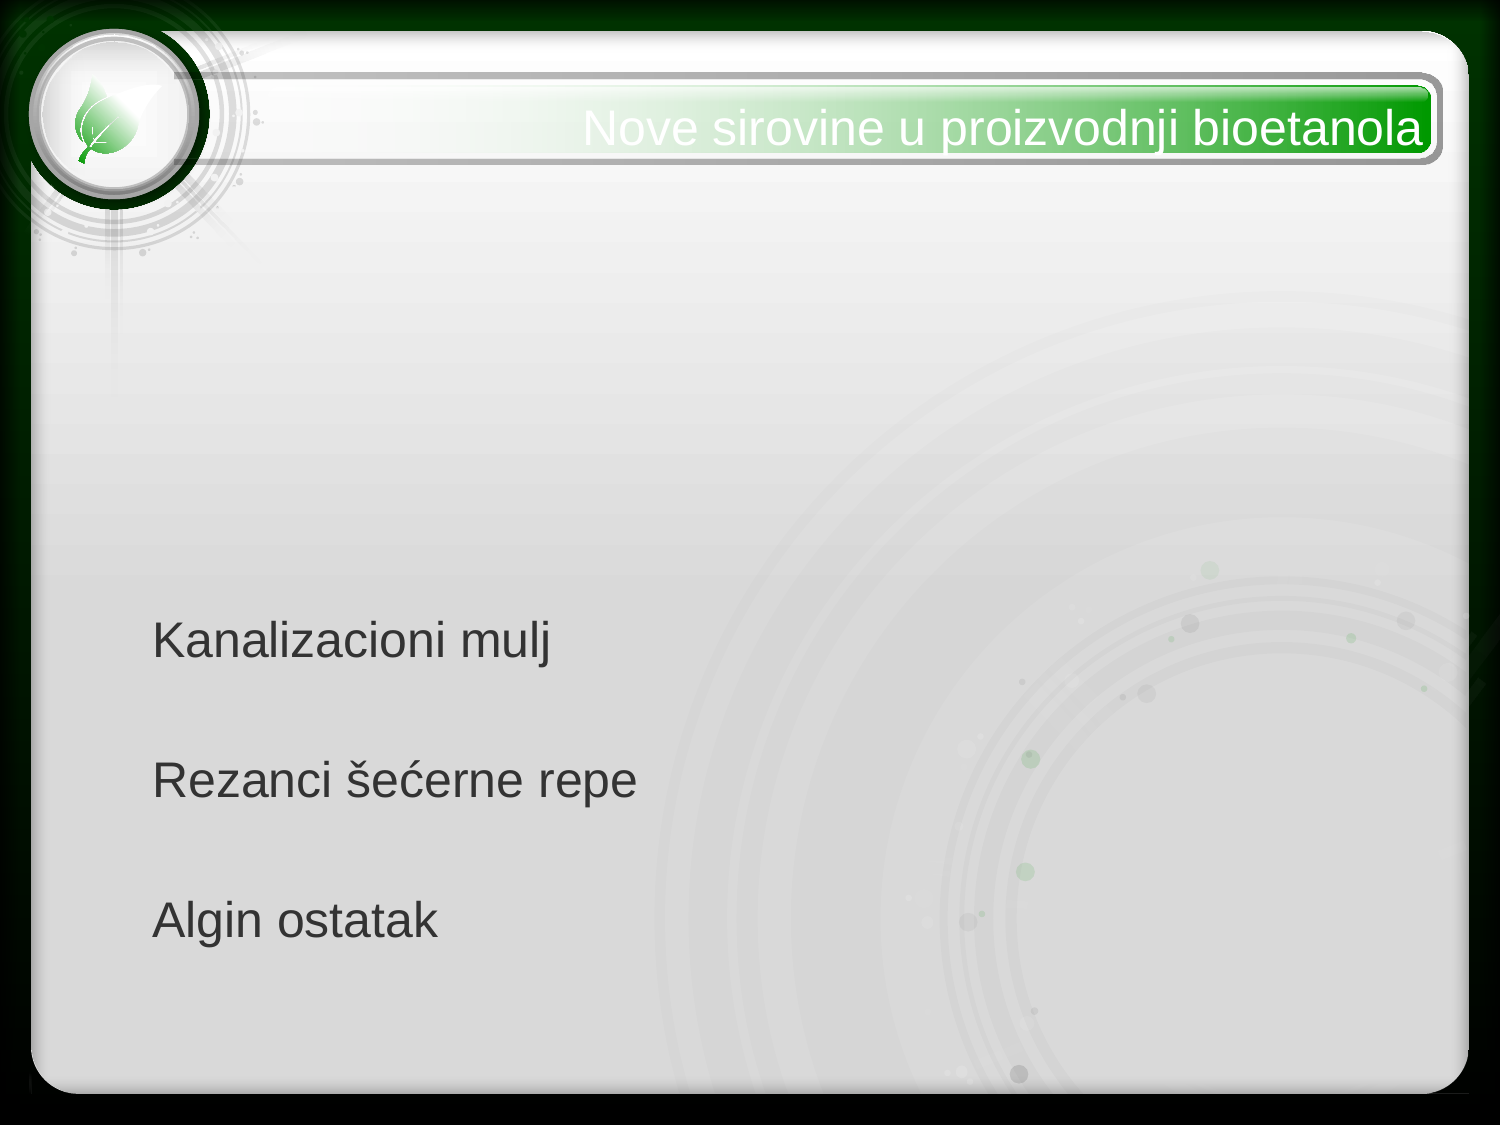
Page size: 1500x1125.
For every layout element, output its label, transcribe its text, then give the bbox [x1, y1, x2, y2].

title Nove sirovine u proizvodnji bioetanola [567, 87, 1476, 164]
list Kanalizacioni mulj Rezanci šećerne repe Algin ostatak [137, 599, 1301, 963]
